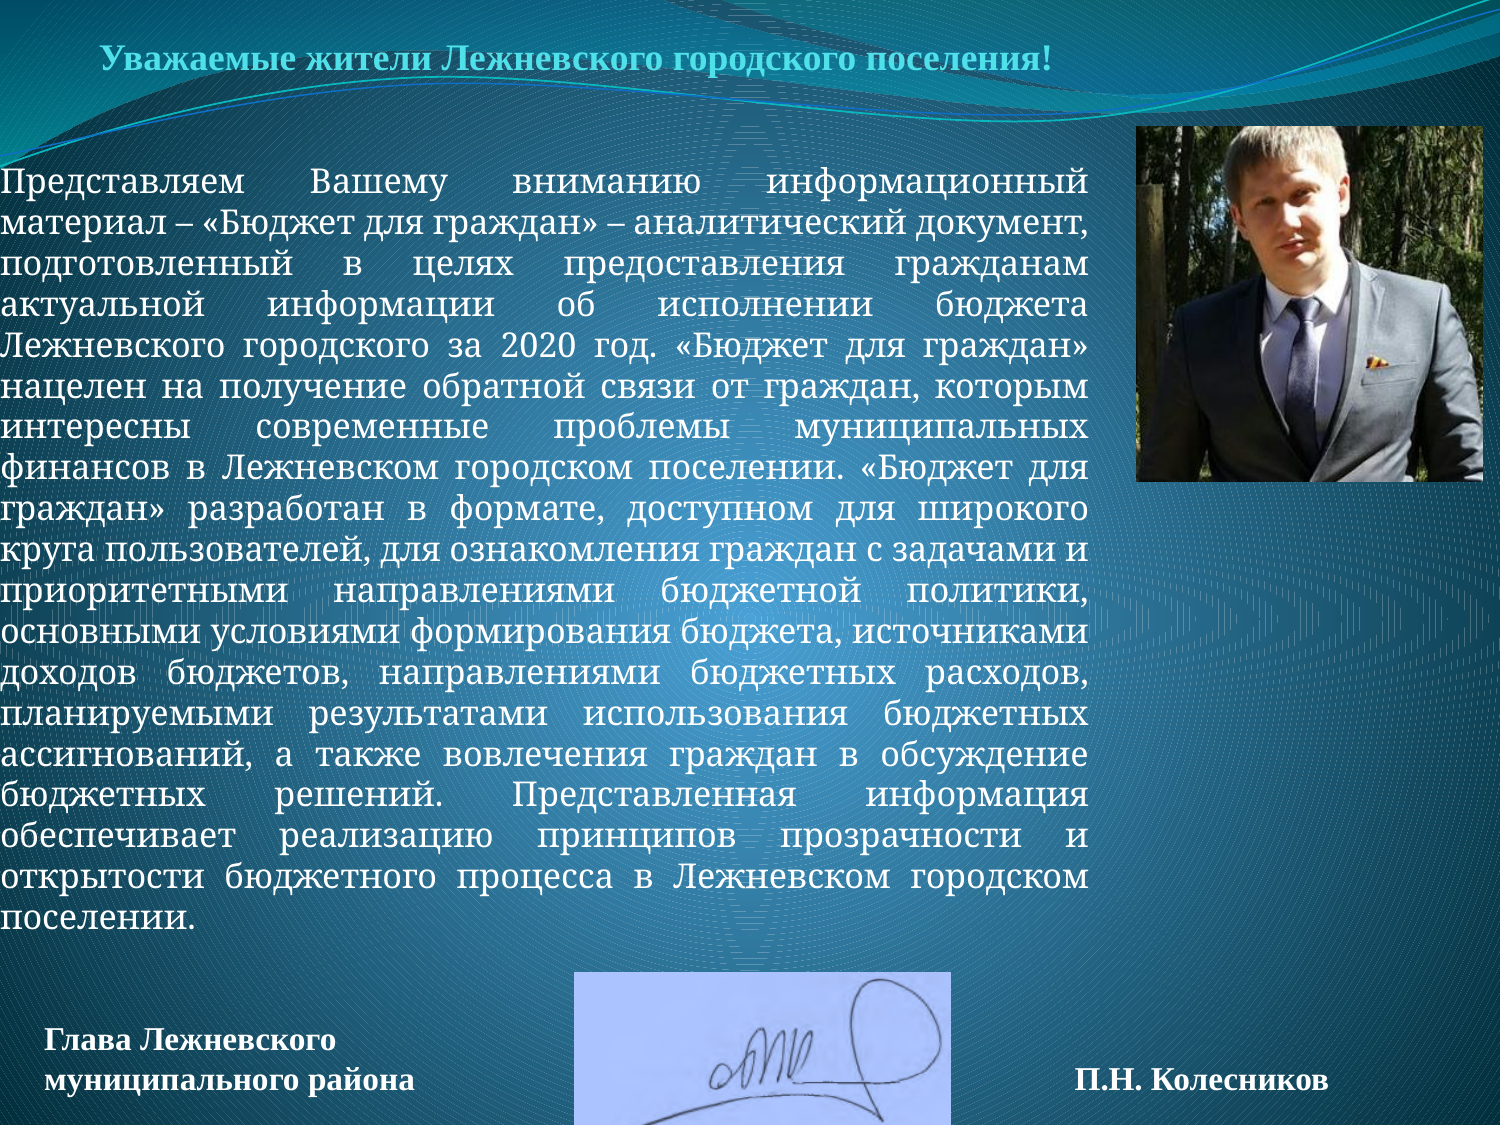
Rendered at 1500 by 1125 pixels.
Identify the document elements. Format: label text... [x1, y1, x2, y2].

subtitle Представляем Вашему вниманию информационный материал – «Бюджет для граждан» – аналитический документ, подготовленный в целях предоставления гражданам актуальной информации об исполнении бюджета Лежневского городского за 2020 год. «Бюджет для граждан» нацелен на получение обратной связи от граждан, которым интересны современные проблемы муниципальных финансов в Лежневском городском поселении. «Бюджет для граждан» разработан в формате, доступном для широкого круга пользователей, для ознакомления граждан с задачами и приоритетными направлениями бюджетной политики, основными условиями формирования бюджета, источниками доходов бюджетов, направлениями бюджетных расходов, планируемыми результатами использования бюджетных ассигнований, а также вовлечения граждан в обсуждение бюджетных решений. Представленная информация обеспечивает реализацию принципов прозрачности и открытости бюджетного процесса в Лежневском городском поселении. [0, 152, 1099, 989]
table_cell 84,58 [566, 973, 573, 989]
text_box Глава Лежневского муниципального района П.Н. Колесников [29, 1009, 566, 1105]
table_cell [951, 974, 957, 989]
text_box Глава Лежневского муниципального района П.Н. Колесников [957, 1009, 1436, 1105]
title Уважаемые жители Лежневского городского поселения! [53, 0, 1057, 79]
picture [573, 972, 951, 1125]
picture [1136, 126, 1483, 482]
